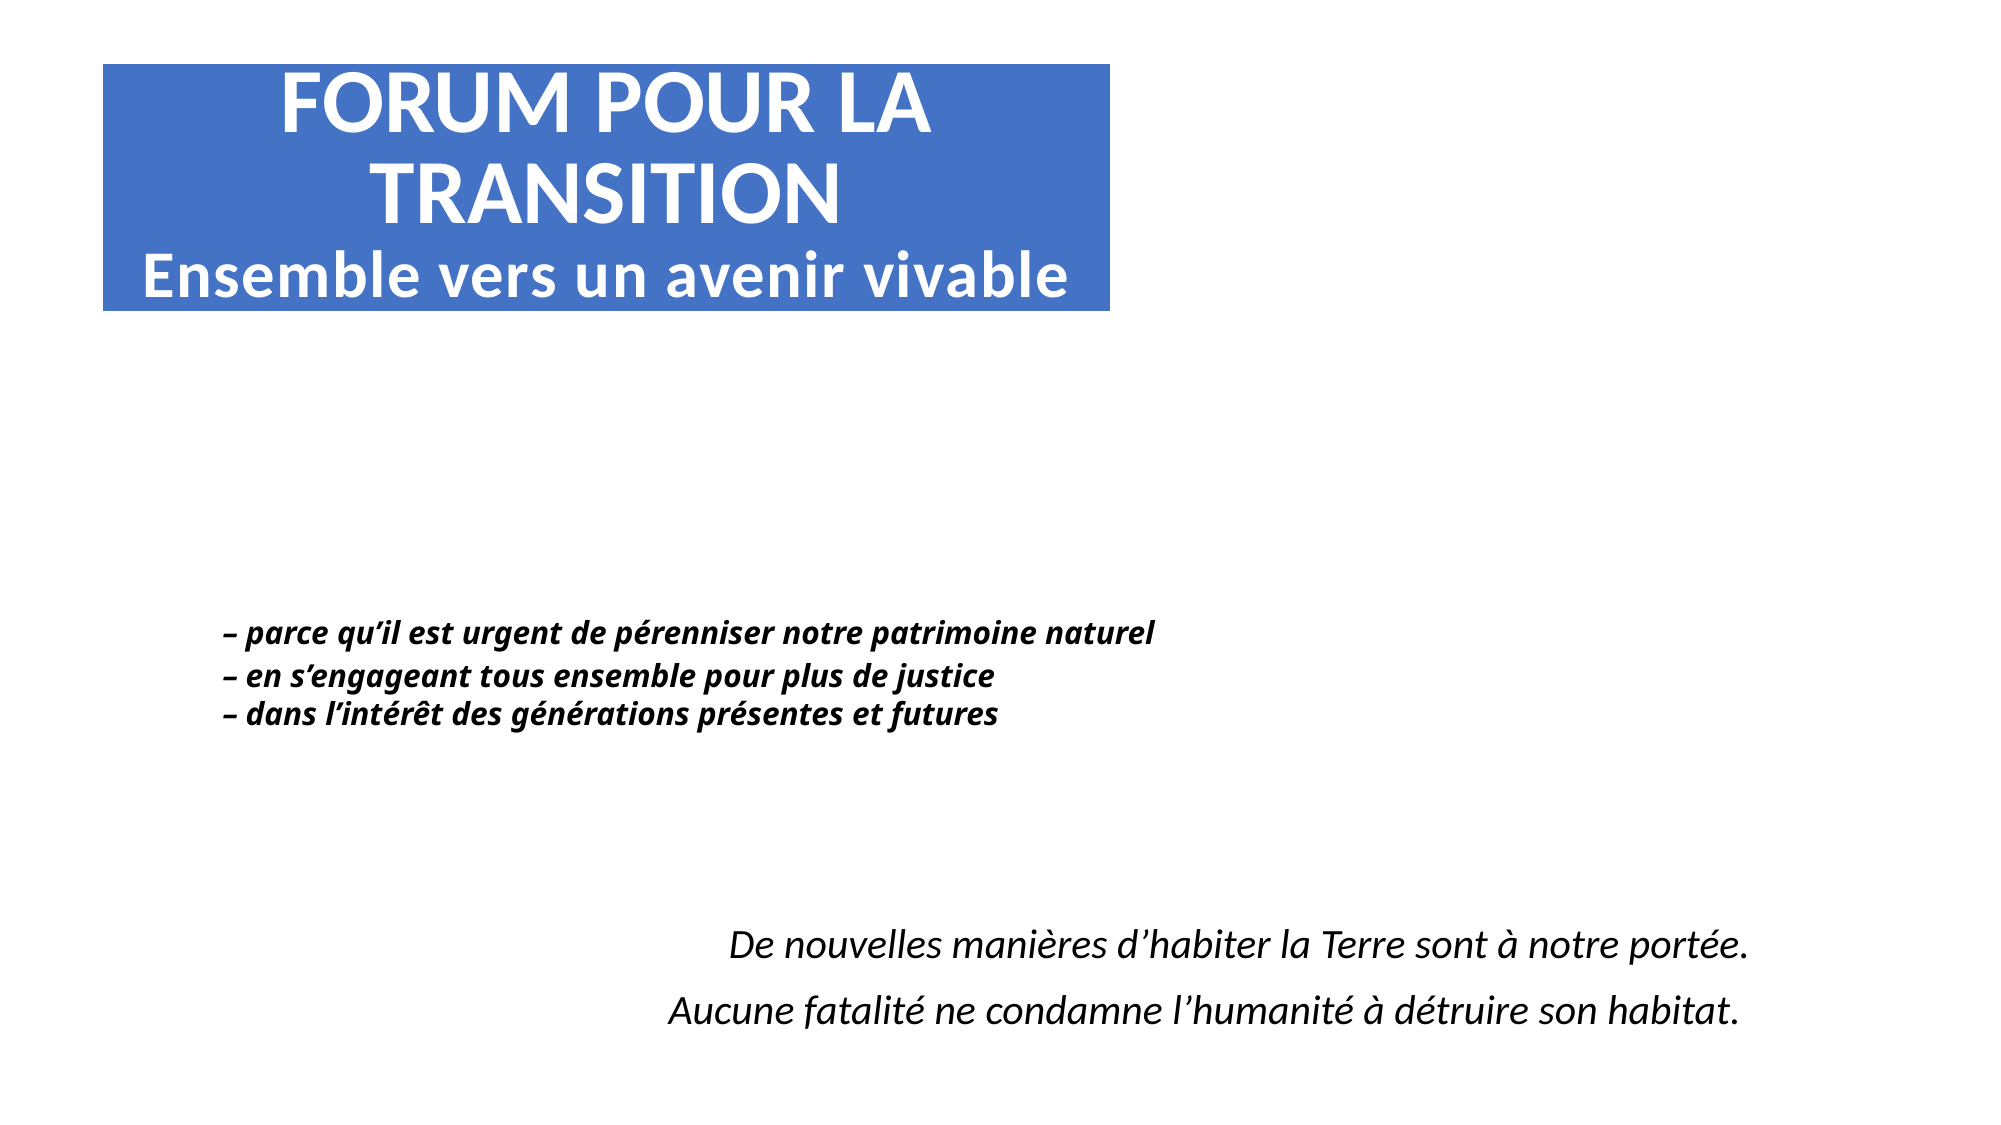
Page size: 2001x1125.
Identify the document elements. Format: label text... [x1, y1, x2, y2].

subtitle De nouvelles manières d’habiter la Terre sont à notre portée. Aucune fatalité ne condamne l’humanité à détruire son habitat. [266, 914, 1767, 1083]
title – parce qu’il est urgent de pérenniser notre patrimoine naturel – en s’engageant tous ensemble pour plus de justice – dans l’intérêt des générations présentes et futures [101, 278, 1795, 847]
table_header Forum pour la transition Ensemble vers un avenir vivable [103, 64, 1110, 311]
